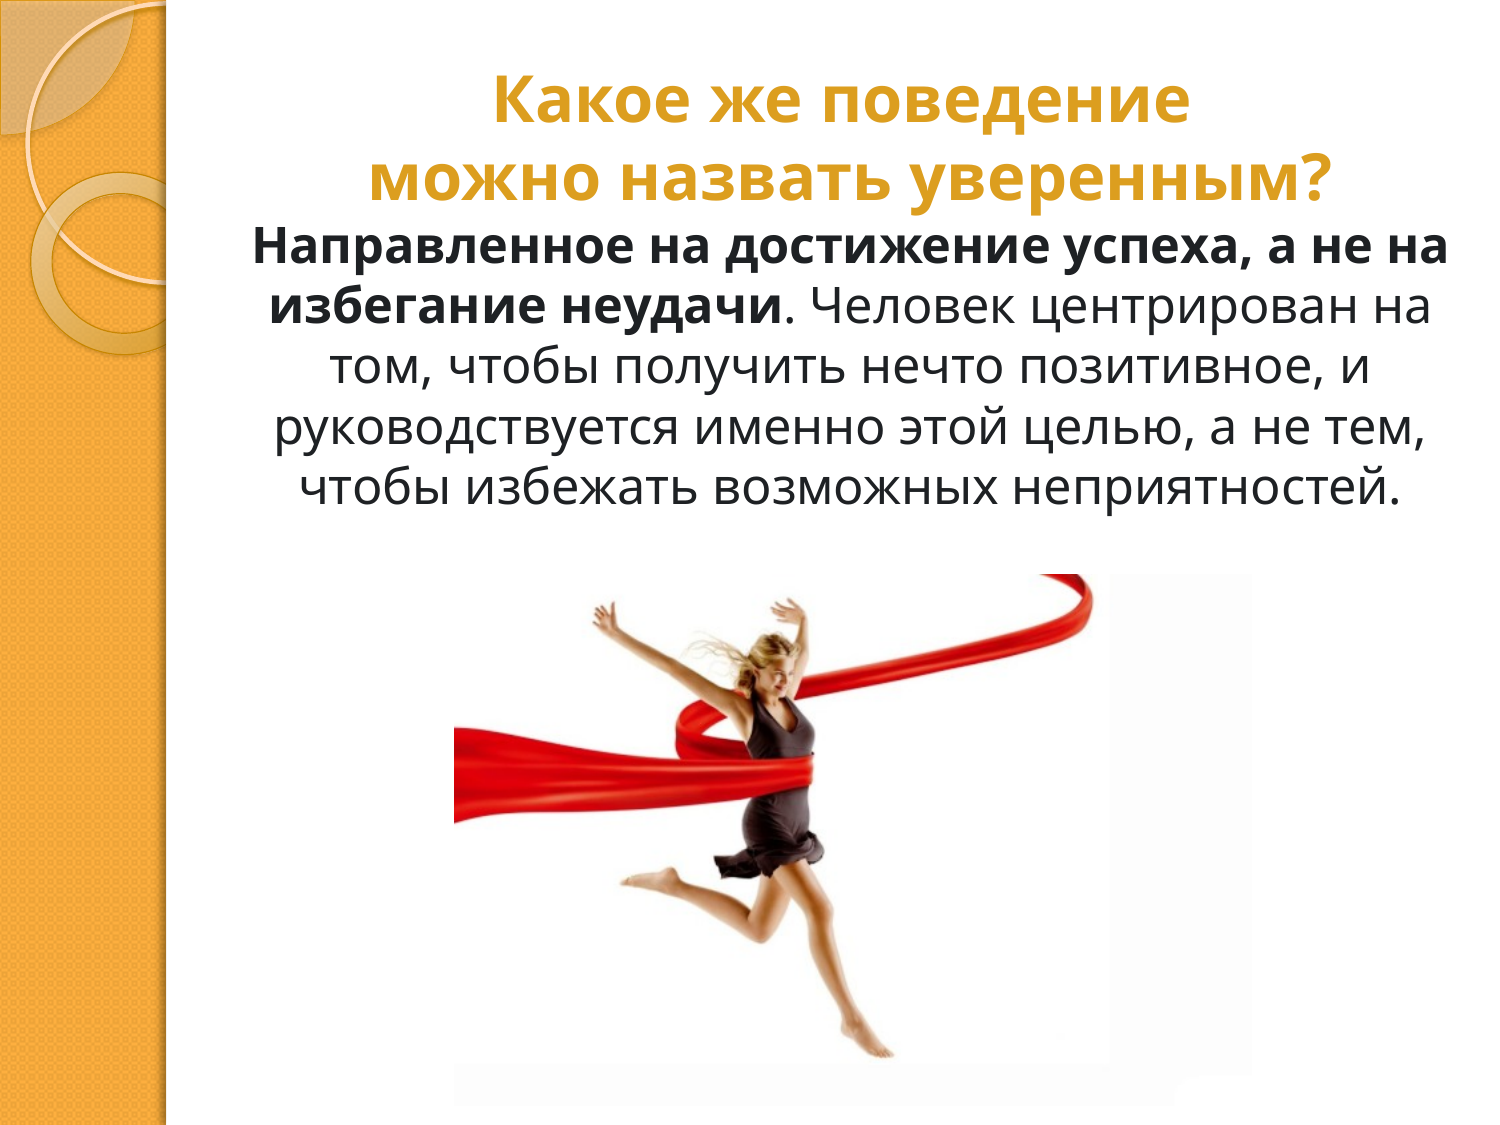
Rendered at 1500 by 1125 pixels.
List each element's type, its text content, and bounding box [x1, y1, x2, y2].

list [454, 574, 1253, 1107]
title Какое же поведение можно назвать уверенным? Направленное на достижение успеха, а не на избегание неудачи. Человек центрирован на том, чтобы получить нечто позитивное, и руководствуется именно этой целью, а не тем, чтобы избежать возможных неприятностей. [235, 45, 1466, 528]
